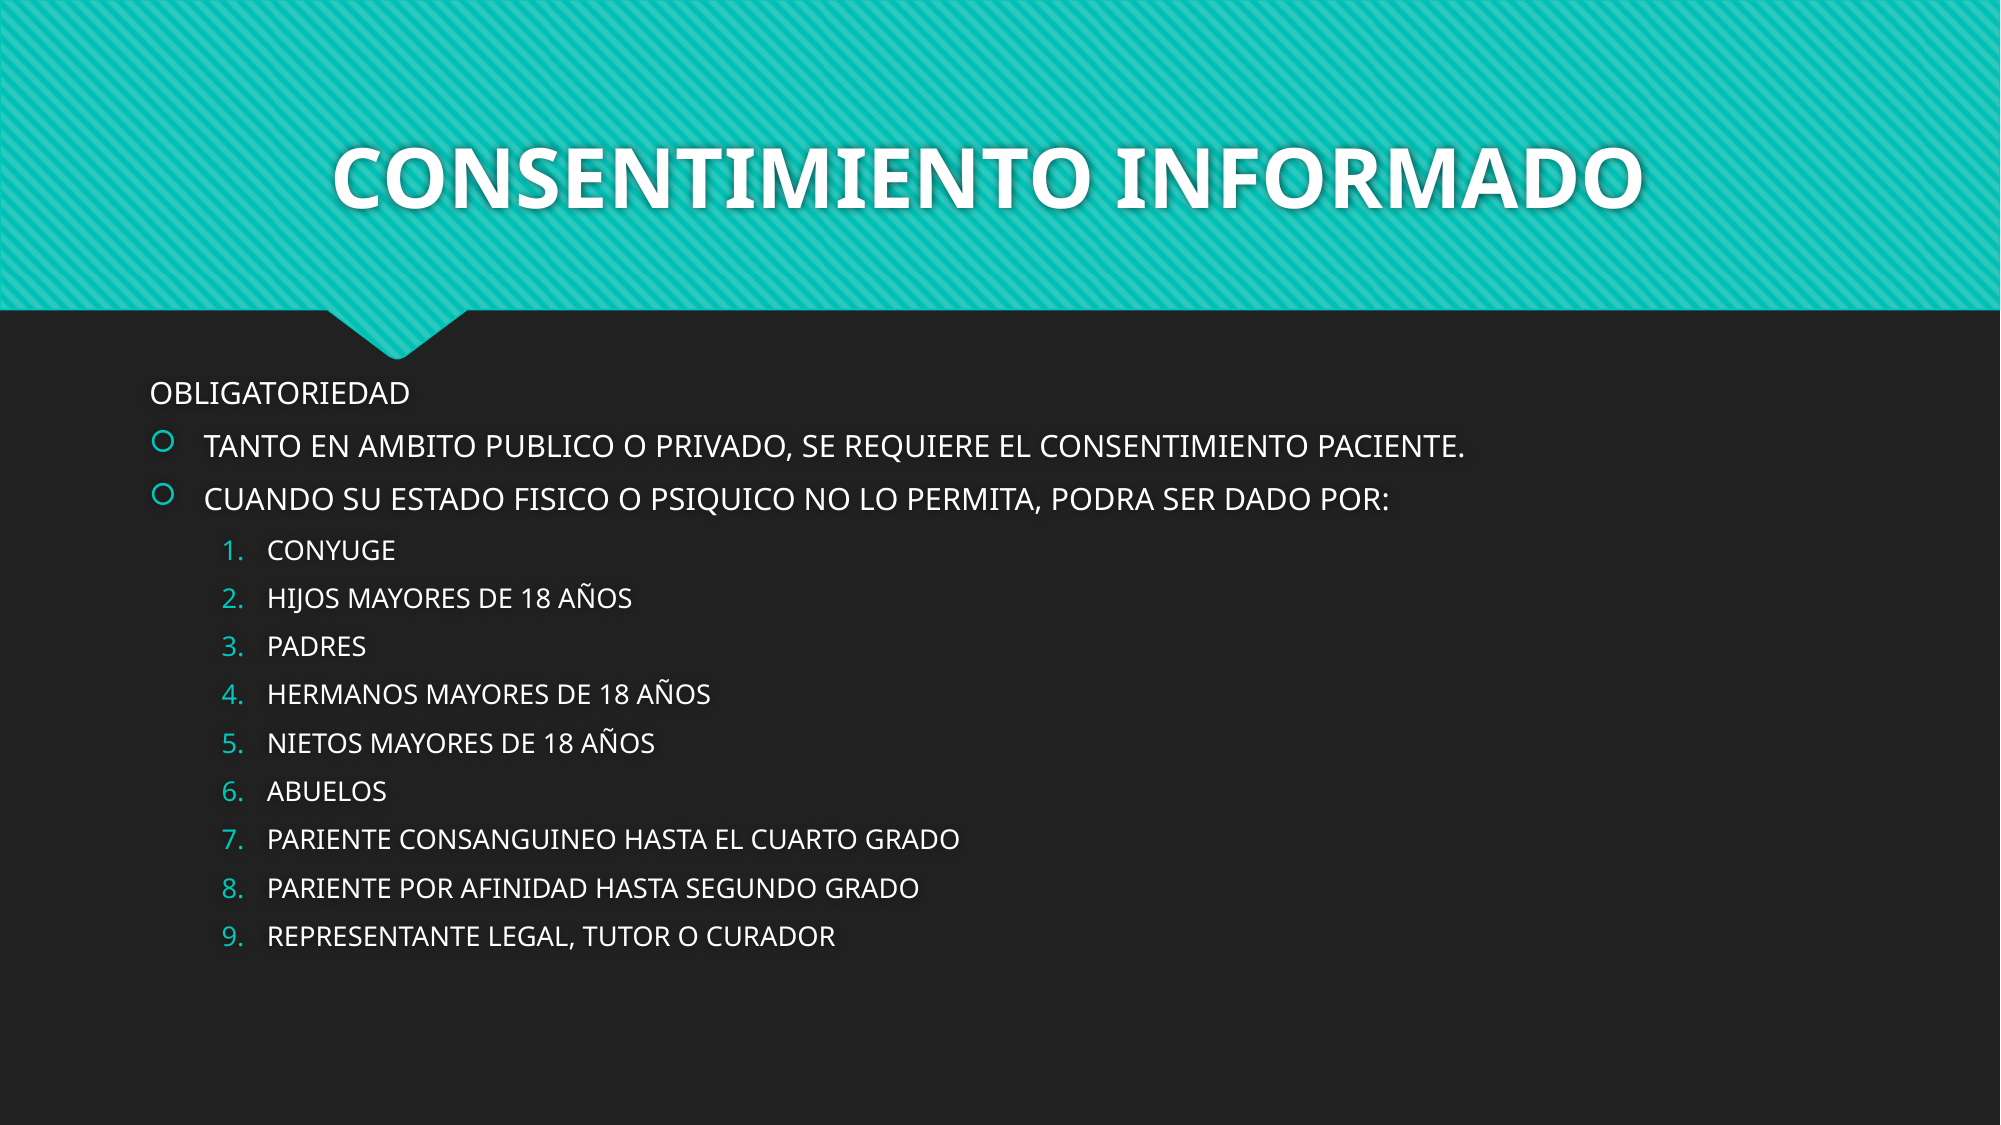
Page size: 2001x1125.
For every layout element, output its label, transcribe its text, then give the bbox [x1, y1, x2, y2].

list OBLIGATORIEDAD TANTO EN AMBITO PUBLICO O PRIVADO, SE REQUIERE EL CONSENTIMIENTO PACIENTE. CUANDO SU ESTADO FISICO O PSIQUICO NO LO PERMITA, PODRA SER DADO POR: CONYUGE HIJOS MAYORES DE 18 AÑOS PADRES HERMANOS MAYORES DE 18 AÑOS NIETOS MAYORES DE 18 AÑOS ABUELOS PARIENTE CONSANGUINEO HASTA EL CUARTO GRADO PARIENTE POR AFINIDAD HASTA SEGUNDO GRADO REPRESENTANTE LEGAL, TUTOR O CURADOR [134, 364, 1866, 962]
title CONSENTIMIENTO INFORMADO [132, 73, 1868, 233]
